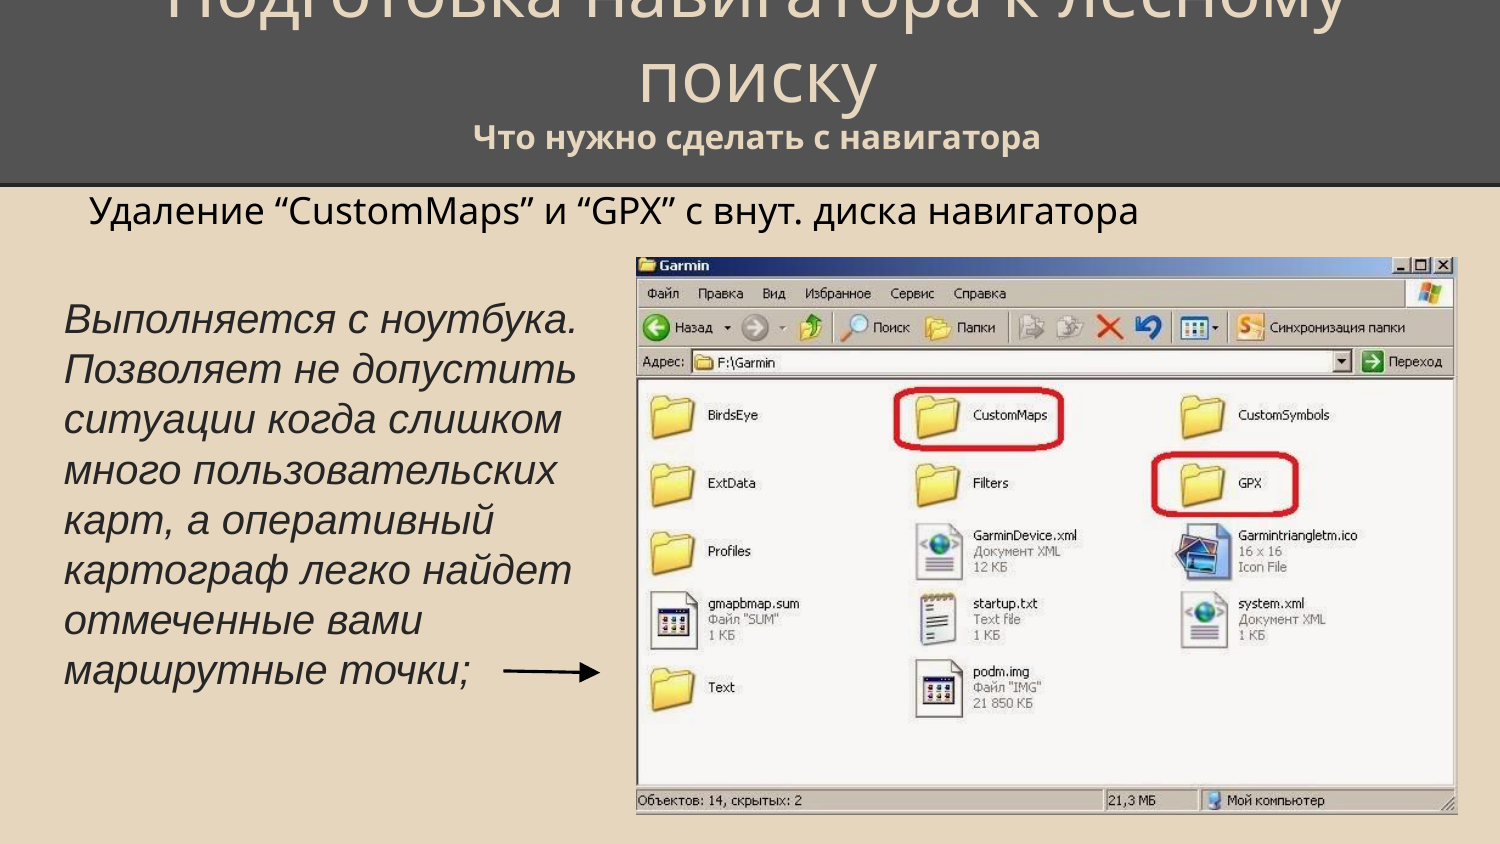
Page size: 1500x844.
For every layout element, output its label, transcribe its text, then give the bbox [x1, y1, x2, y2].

picture [635, 256, 1459, 815]
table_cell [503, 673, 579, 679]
text_box Выполняется с ноутбука. Позволяет не допустить ситуации когда слишком много пользовательских карт, а оперативный картограф легко найдет отмеченные вами маршрутные точки; [48, 277, 612, 703]
list Удаление “CustomMaps” и “GPX” с внут. диска навигатора [42, 172, 1458, 257]
title Подготовка навигатора к лесному поиску Что нужно сделать с навигатора [24, 10, 1492, 172]
